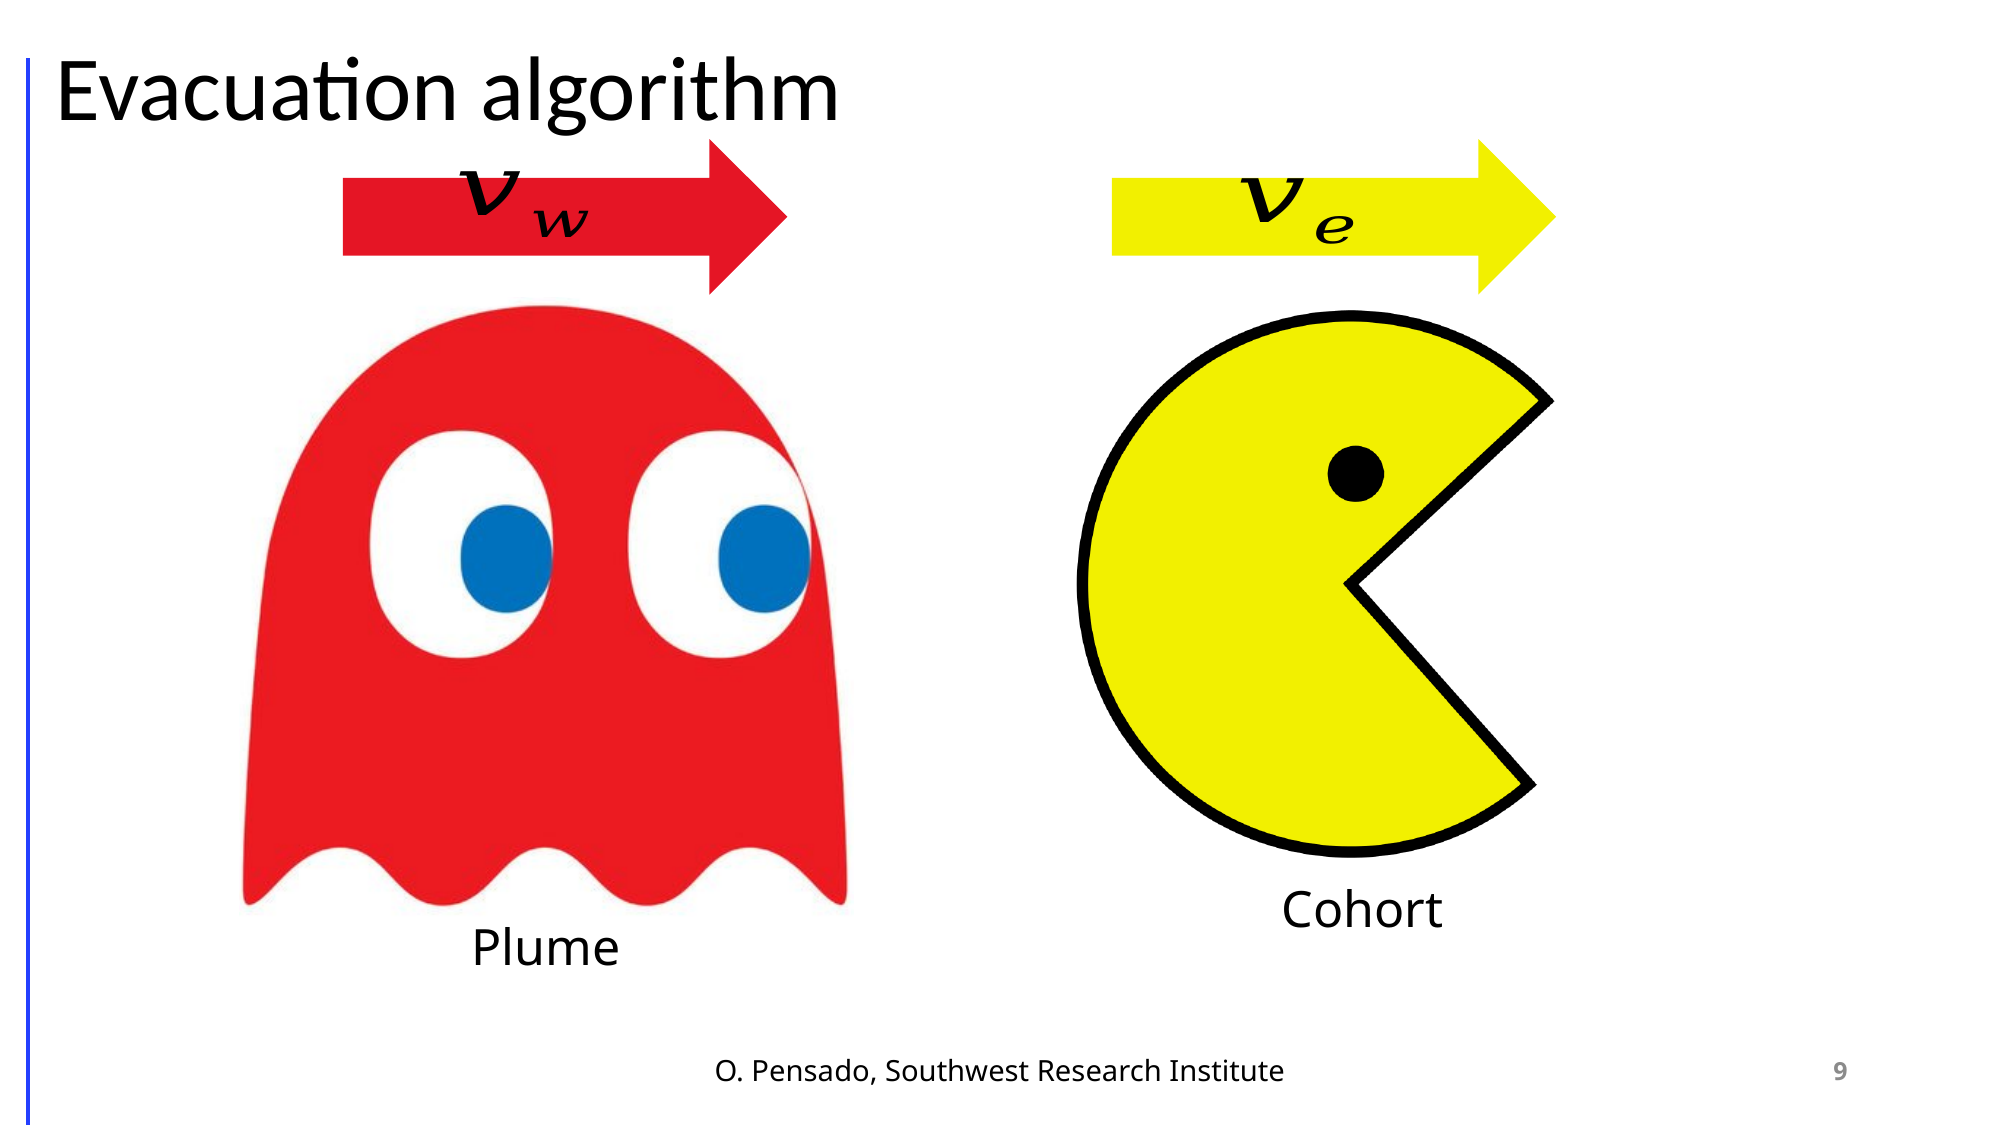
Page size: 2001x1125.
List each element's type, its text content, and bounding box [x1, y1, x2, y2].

picture [239, 297, 854, 921]
title Evacuation algorithm [40, 5, 1952, 176]
picture [1075, 308, 1557, 871]
footer O. Pensado, Southwest Research Institute [662, 1042, 1338, 1103]
text_box Plume [456, 921, 636, 983]
text_box [341, 176, 789, 297]
text_box Cohort [1267, 871, 1459, 946]
text_box [1110, 136, 1558, 298]
slide_number 9 [1412, 1042, 1863, 1103]
